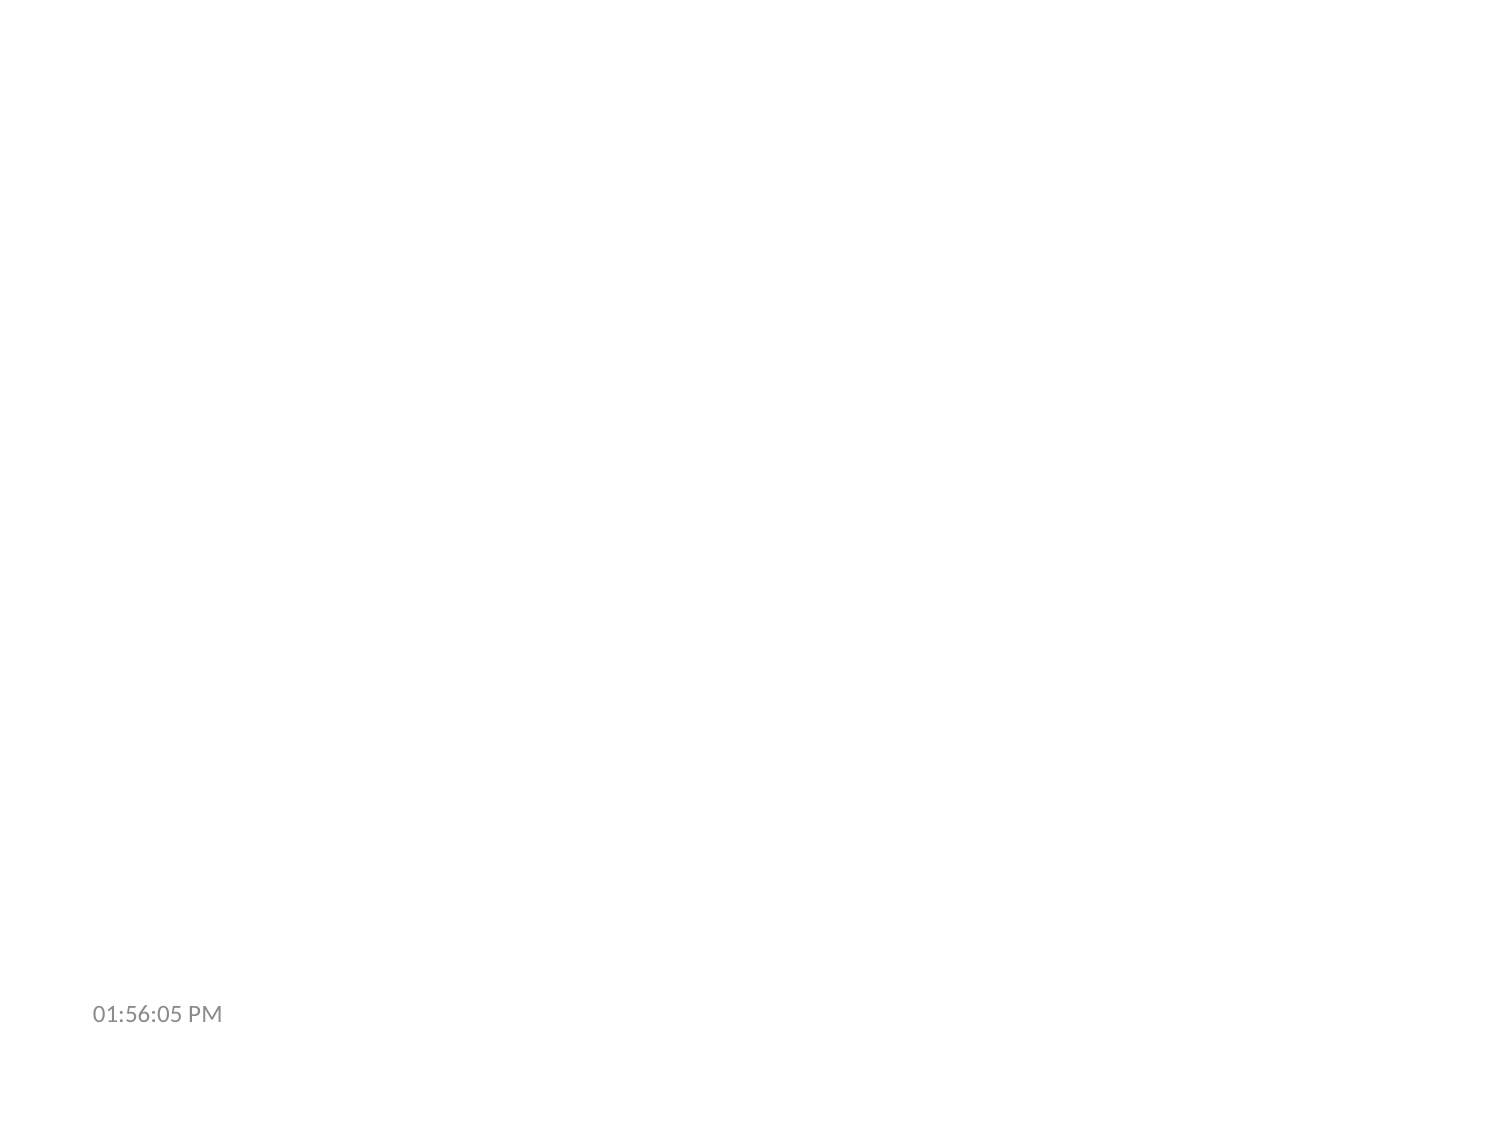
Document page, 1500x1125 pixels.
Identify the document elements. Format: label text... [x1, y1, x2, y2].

text_box 3:35:09 PM [77, 982, 428, 1043]
